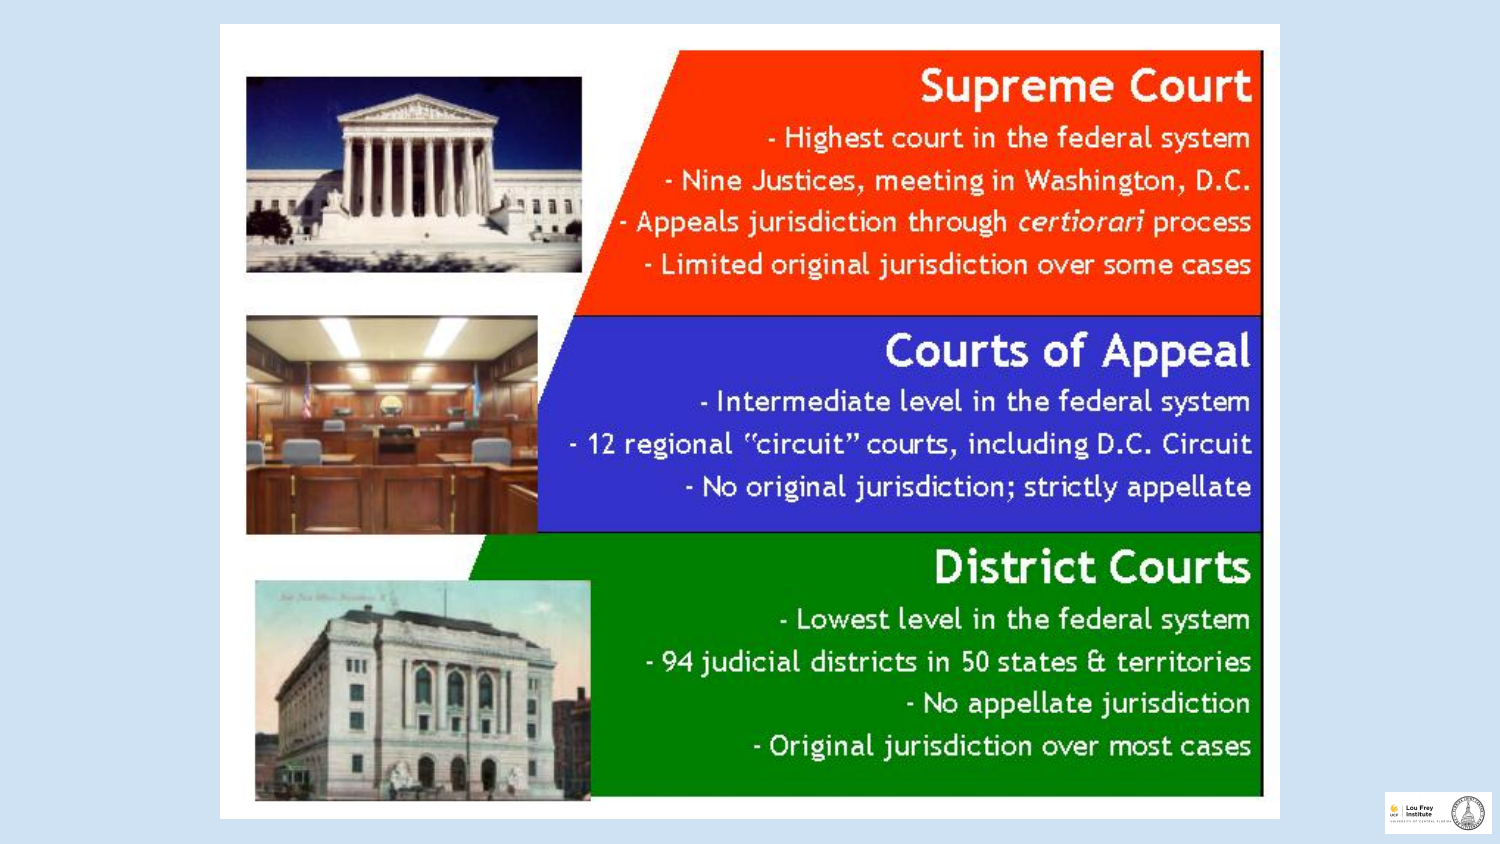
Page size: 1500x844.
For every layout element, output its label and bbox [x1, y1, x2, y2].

picture [220, 24, 1280, 819]
picture [1385, 792, 1492, 834]
